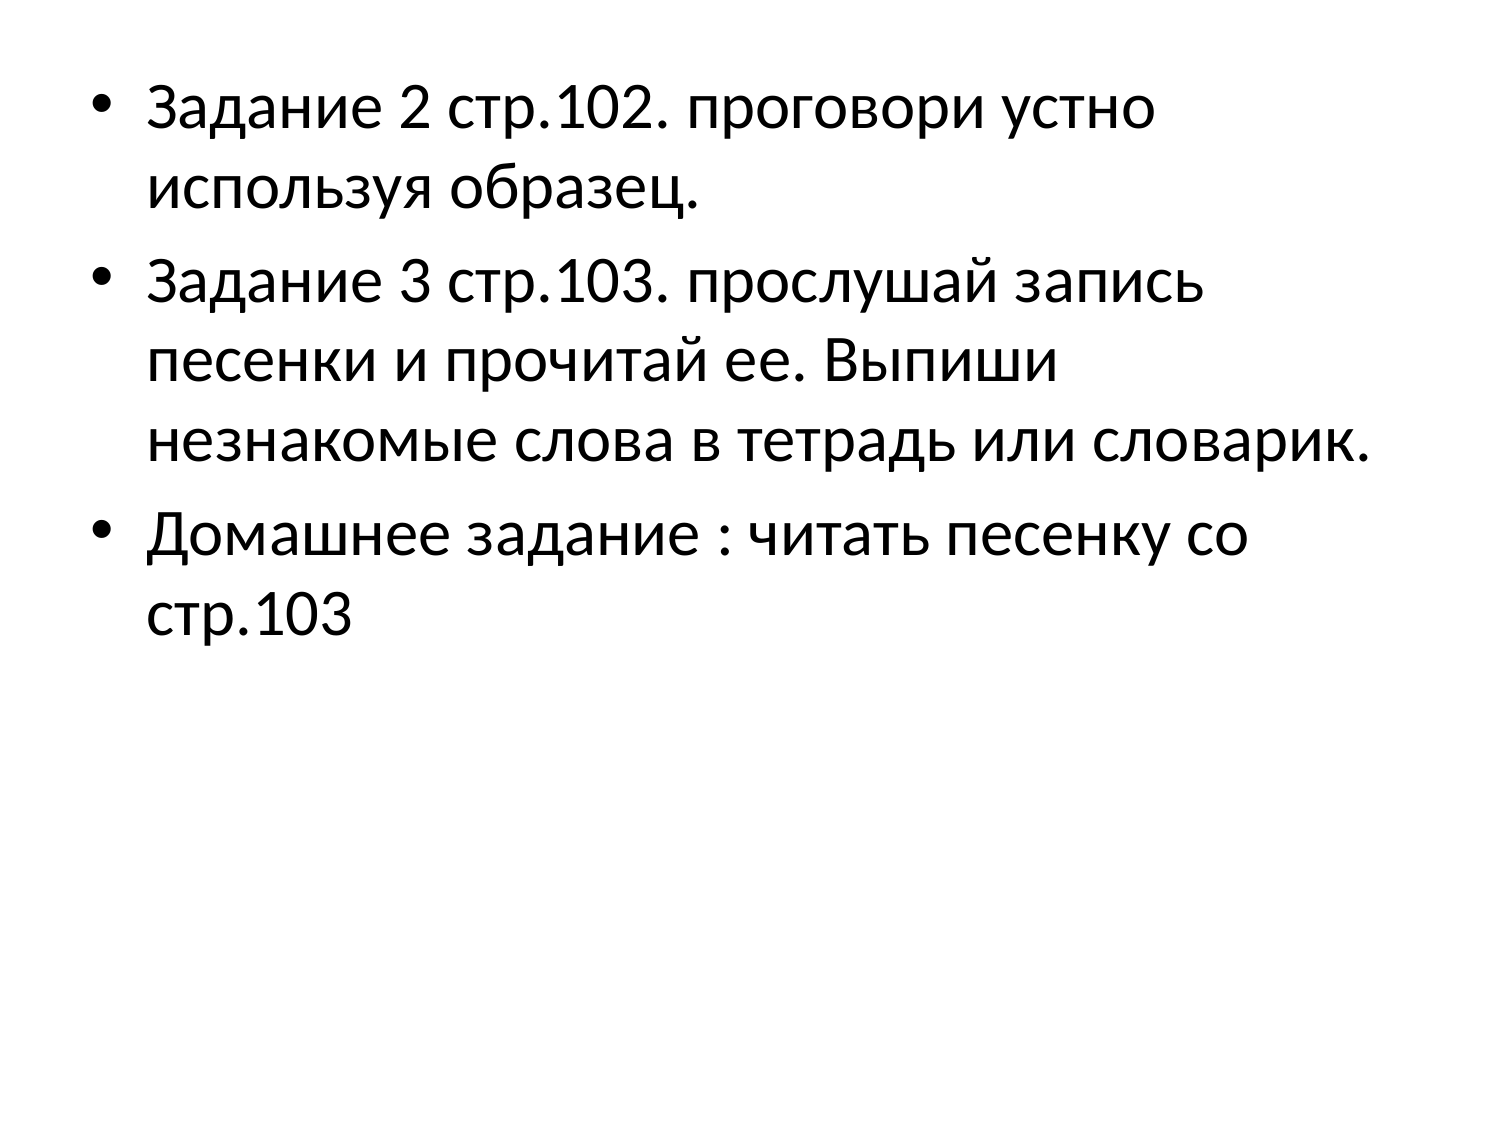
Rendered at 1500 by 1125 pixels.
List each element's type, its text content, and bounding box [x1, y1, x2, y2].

list Задание 2 стр.102. проговори устно используя образец. Задание 3 стр.103. прослушай запись песенки и прочитай ее. Выпиши незнакомые слова в тетрадь или словарик. Домашнее задание : читать песенку со стр.103 [75, 54, 1425, 1005]
